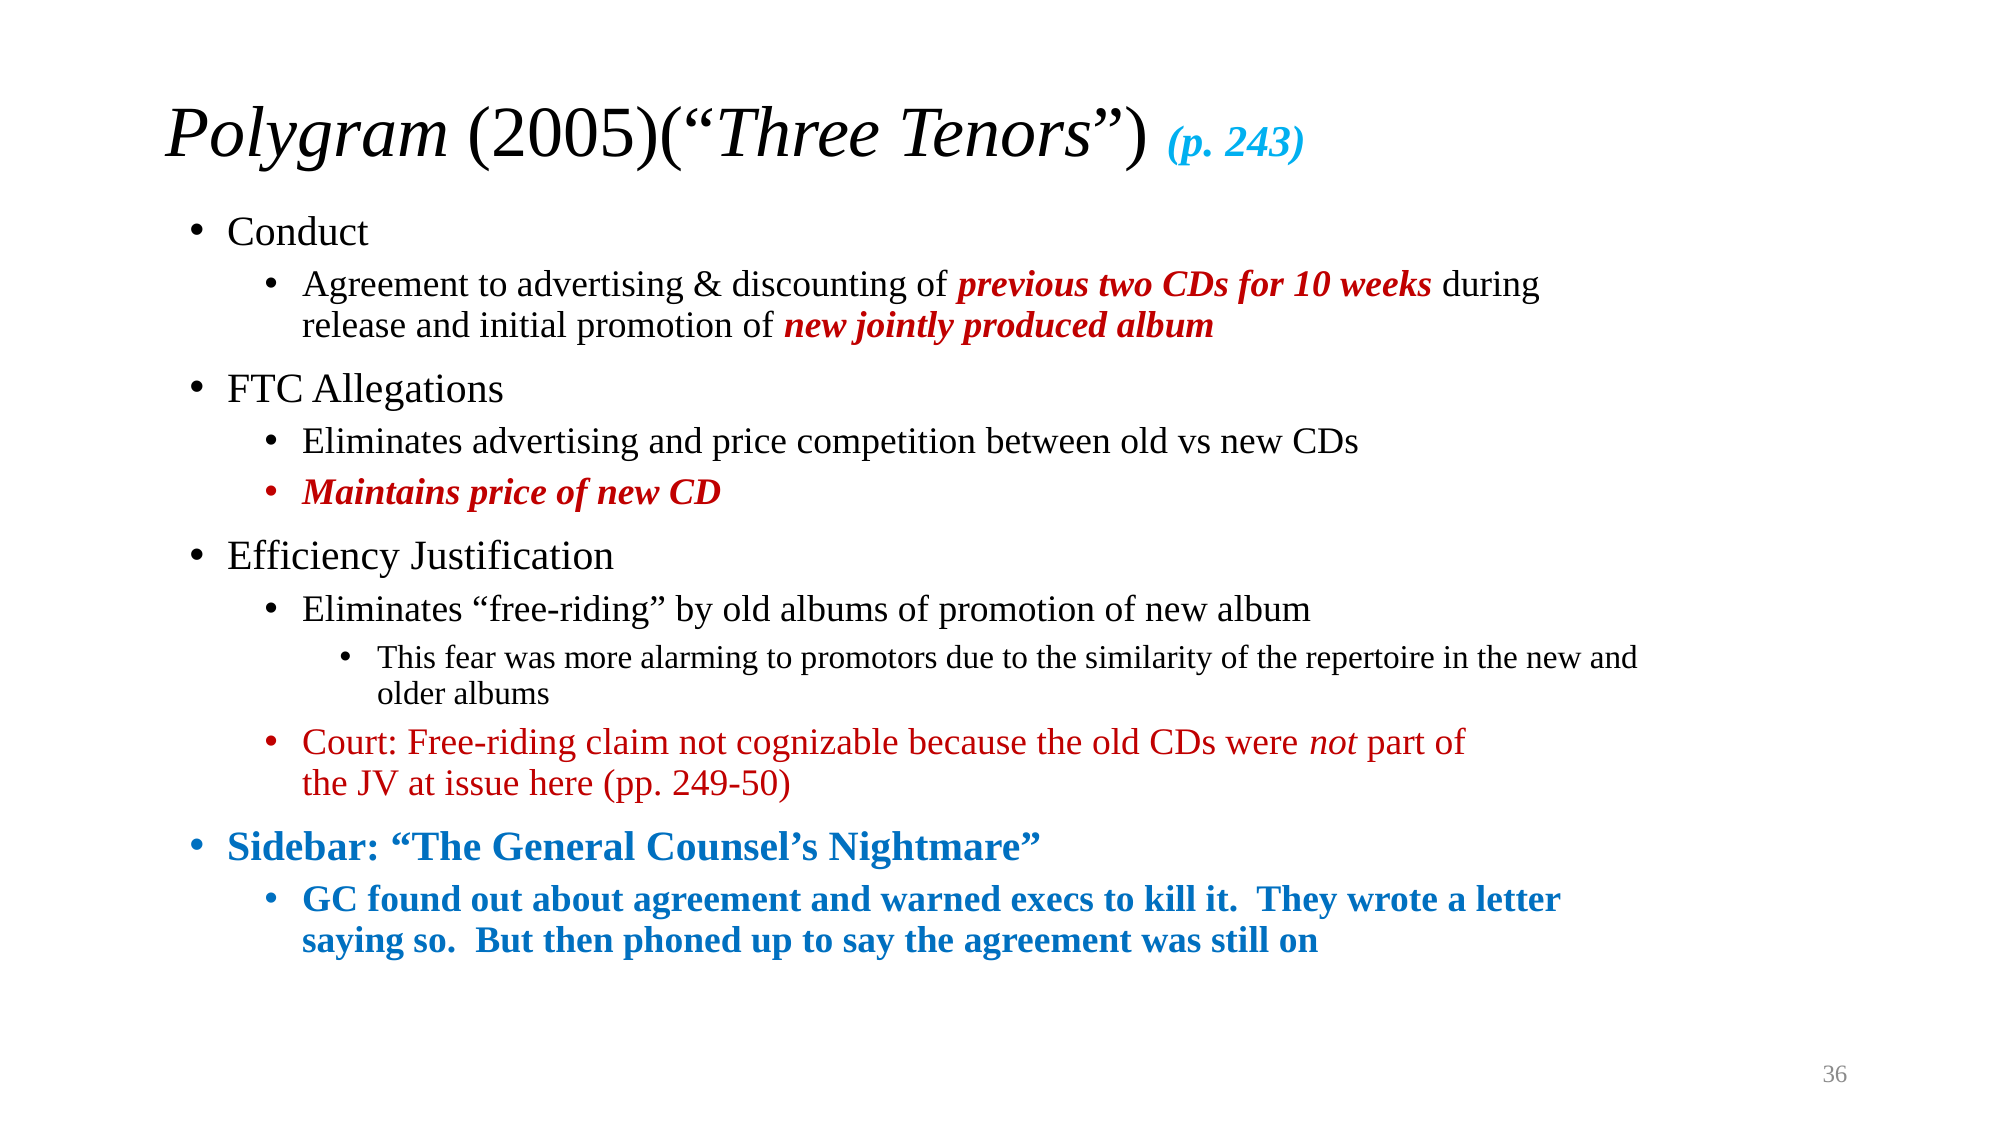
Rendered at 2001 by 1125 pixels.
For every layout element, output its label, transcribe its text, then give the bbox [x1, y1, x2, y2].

title Polygram (2005)(“Three Tenors”) (p. 243) [150, 64, 1345, 202]
slide_number 36 [1412, 1042, 1863, 1103]
list Conduct Agreement to advertising & discounting of previous two CDs for 10 weeks during release and initial promotion of new jointly produced album FTC Allegations Eliminates advertising and price competition between old vs new CDs Maintains price of new CD Efficiency Justification Eliminates “free-riding” by old albums of promotion of new album This fear was more alarming to promotors due to the similarity of the repertoire in the new and older albums Court: Free-riding claim not cognizable because the old CDs were not part of the JV at issue here (pp. 249-50) Sidebar: “The General Counsel’s Nightmare” GC found out about agreement and warned execs to kill it. They wrote a letter saying so. But then phoned up to say the agreement was still on [174, 201, 1669, 1103]
